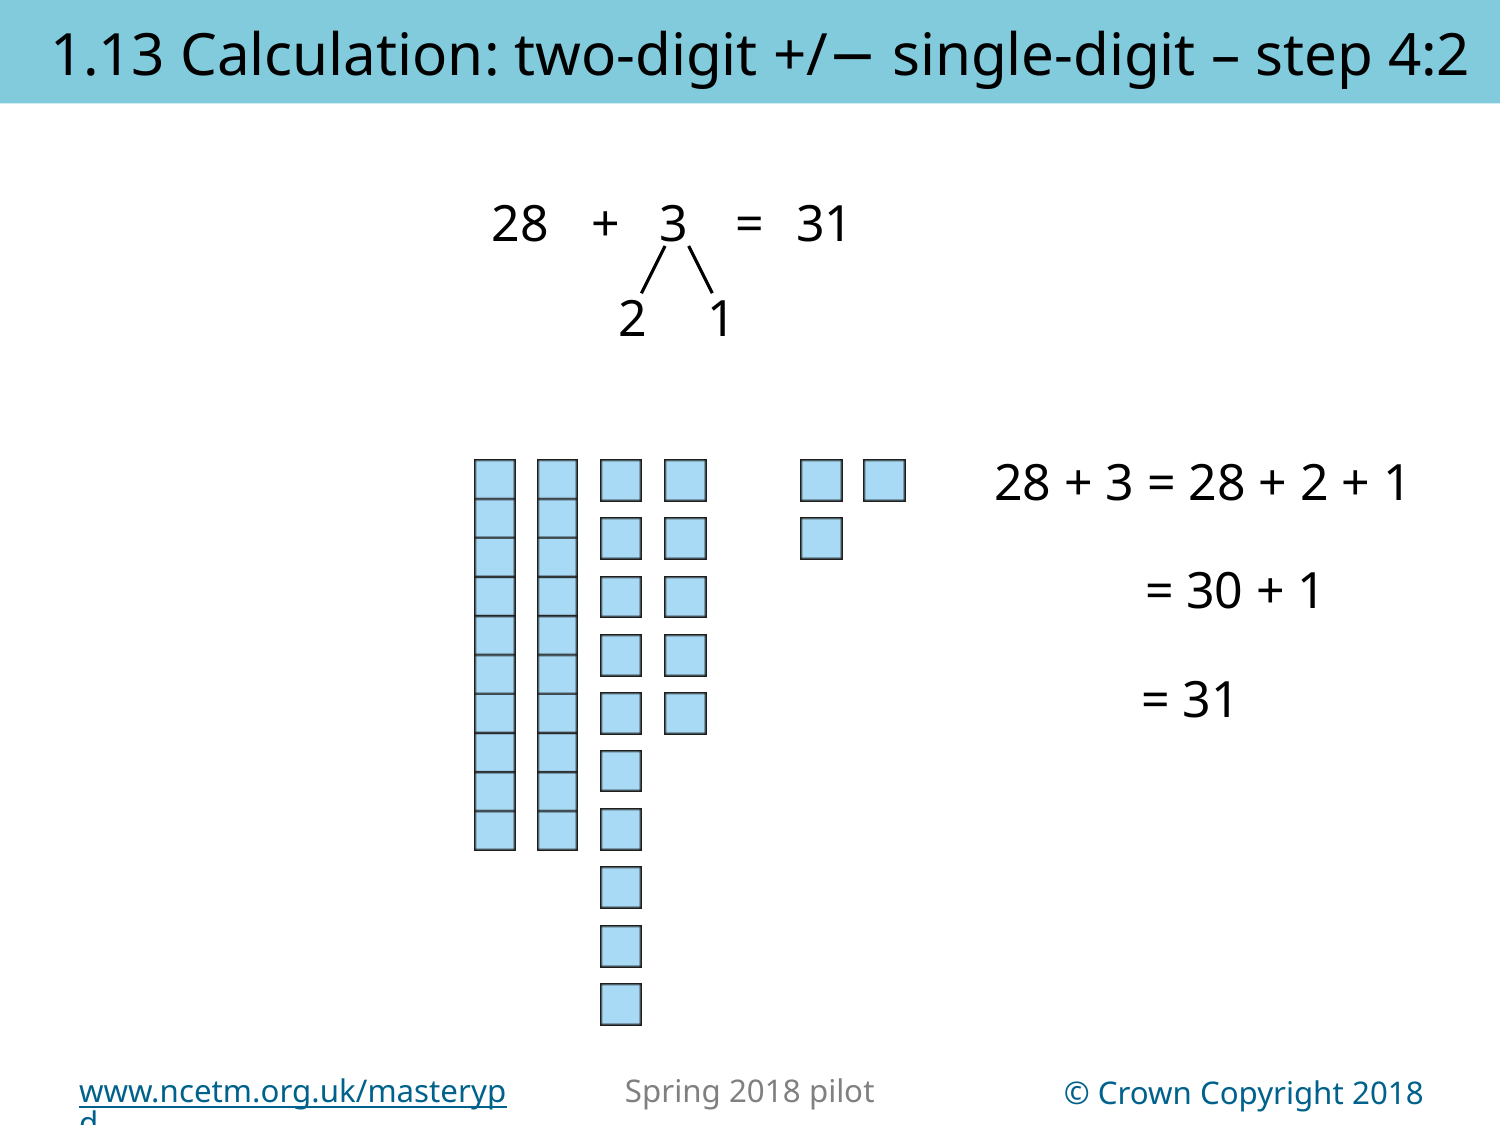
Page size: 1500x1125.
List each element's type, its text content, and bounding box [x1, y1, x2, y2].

picture [599, 750, 643, 793]
text_box 28 [476, 183, 577, 259]
picture [599, 808, 643, 851]
text_box 31 [759, 183, 891, 259]
picture [599, 634, 643, 677]
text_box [688, 245, 713, 294]
text_box 28 + 3 = 28 + 2 + 1 [979, 442, 1427, 518]
picture [599, 866, 643, 910]
picture [800, 459, 843, 502]
picture [863, 459, 906, 502]
picture [800, 517, 843, 560]
text_box = [707, 183, 759, 259]
list 1.13 Calculation: two-digit +/− single-digit – step 4:2 [0, 0, 1500, 104]
text_box + 3 [577, 183, 707, 259]
picture [474, 459, 516, 852]
text_box = 30 + 1 [1129, 551, 1342, 627]
picture [599, 983, 643, 1026]
picture [536, 459, 578, 852]
picture [599, 517, 643, 560]
text_box 2 [591, 278, 675, 354]
picture [599, 692, 643, 735]
picture [599, 459, 643, 502]
text_box = 31 [1126, 659, 1256, 735]
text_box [641, 245, 666, 294]
text_box 1 [683, 278, 759, 354]
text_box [664, 459, 707, 735]
picture [599, 575, 643, 619]
picture [599, 925, 643, 968]
